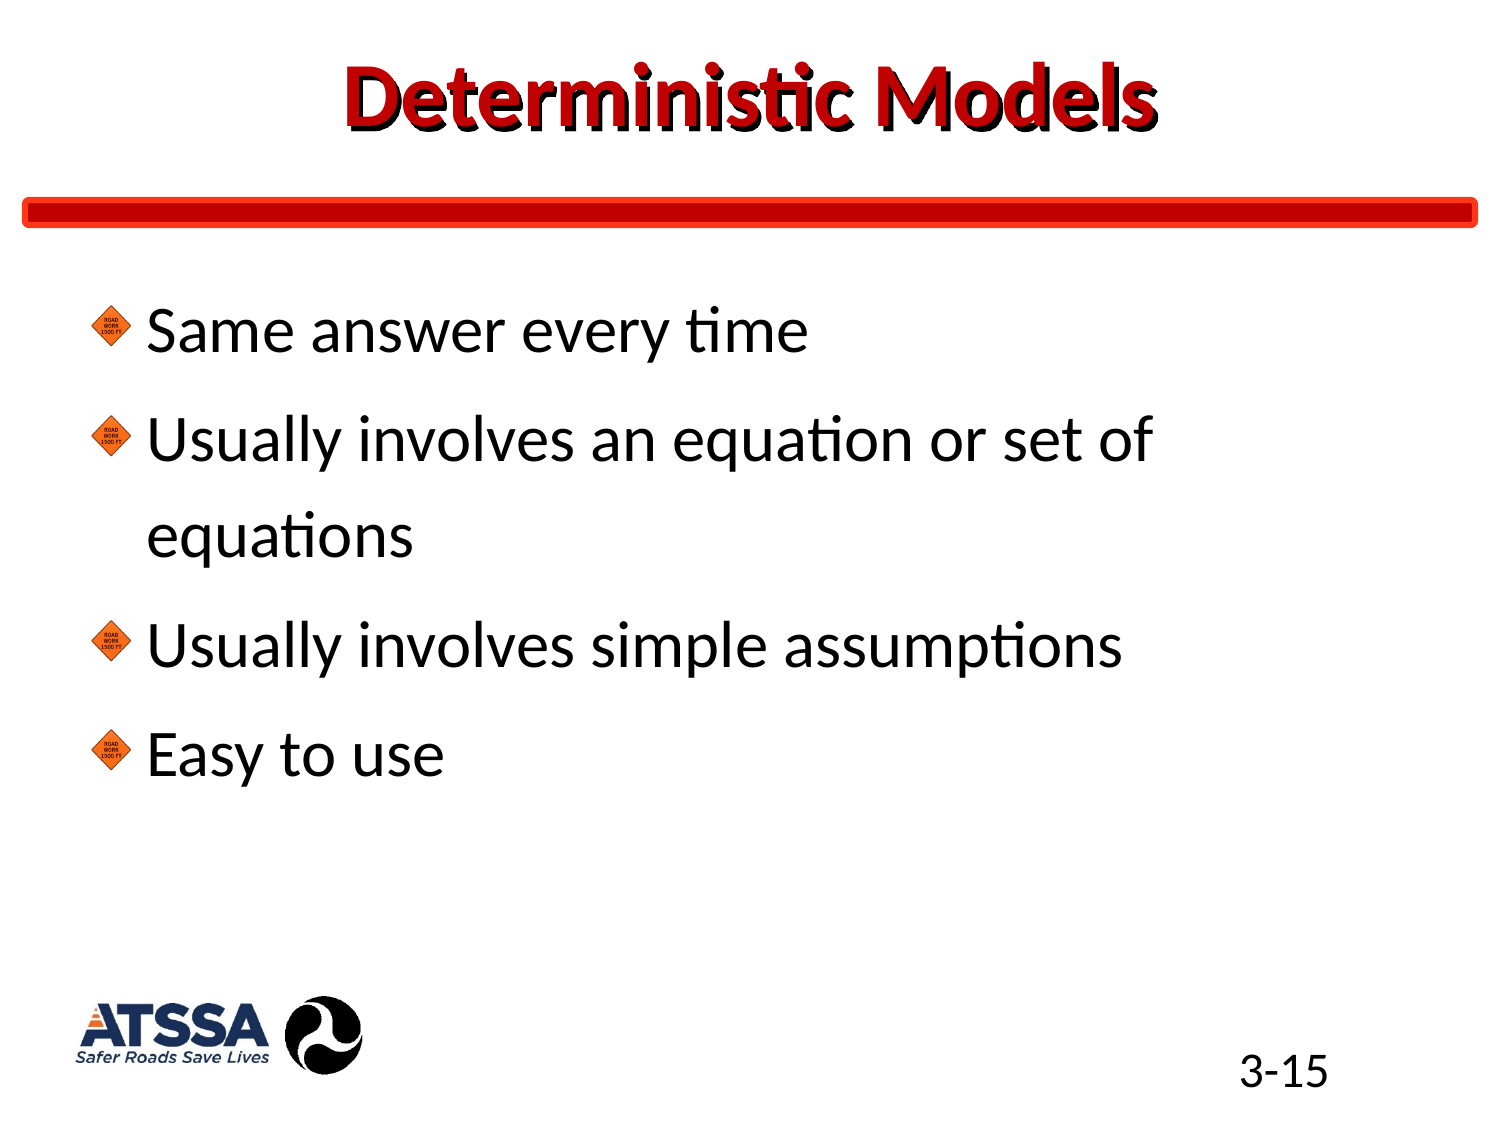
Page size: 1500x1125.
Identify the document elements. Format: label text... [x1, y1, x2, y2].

list Same answer every time Usually involves an equation or set of equations Usually involves simple assumptions Easy to use [74, 262, 1301, 1026]
title Deterministic Models [0, 0, 1500, 181]
picture [90, 728, 132, 771]
picture [276, 1026, 370, 1077]
picture [90, 619, 132, 662]
picture [75, 1026, 269, 1063]
picture [90, 414, 132, 457]
picture [90, 304, 132, 347]
